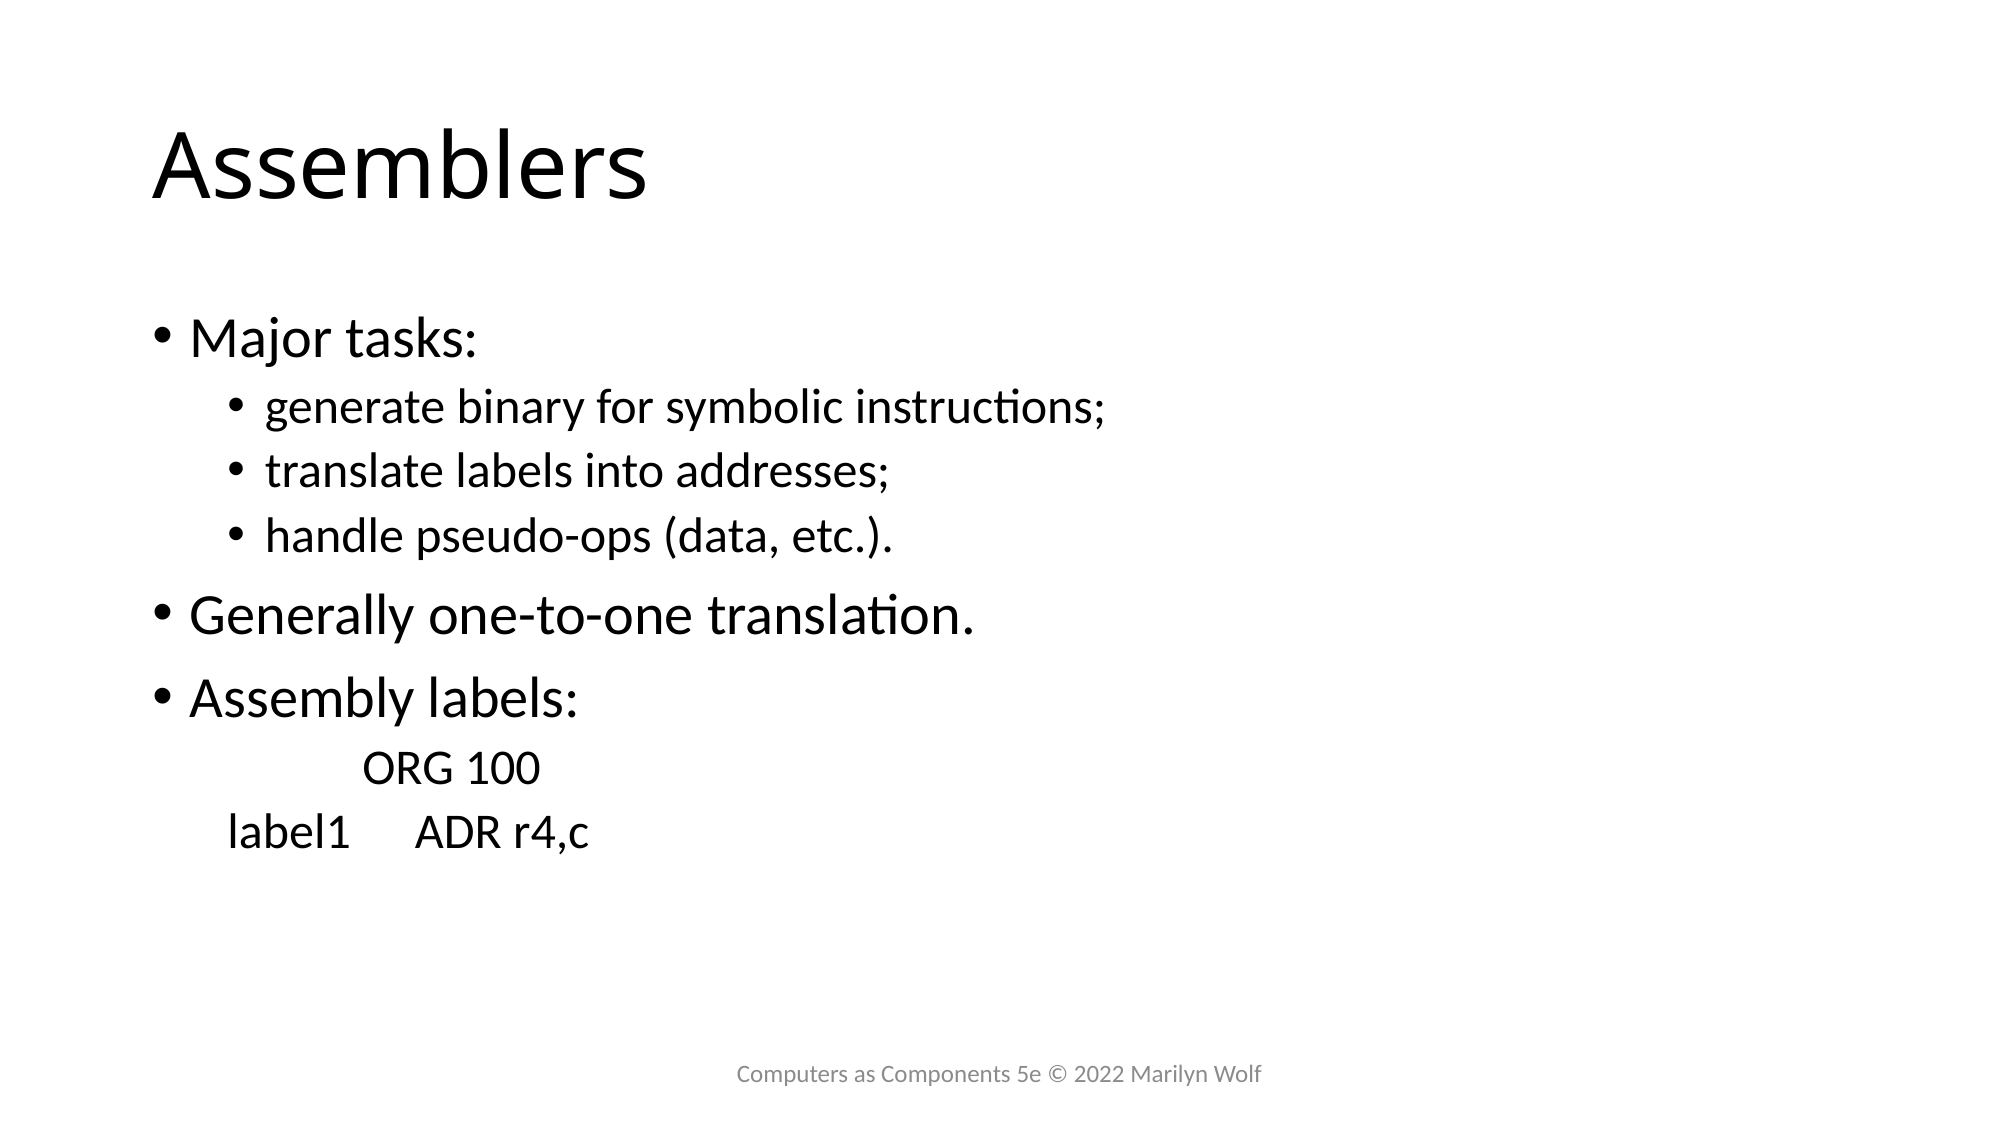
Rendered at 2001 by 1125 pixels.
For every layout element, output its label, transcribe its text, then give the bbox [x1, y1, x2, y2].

title Assemblers [137, 59, 1863, 278]
list Major tasks: generate binary for symbolic instructions; translate labels into addresses; handle pseudo-ops (data, etc.). Generally one-to-one translation. Assembly labels: ORG 100 label1 ADR r4,c [137, 299, 1863, 1014]
footer Computers as Components 5e © 2022 Marilyn Wolf [662, 1042, 1338, 1103]
